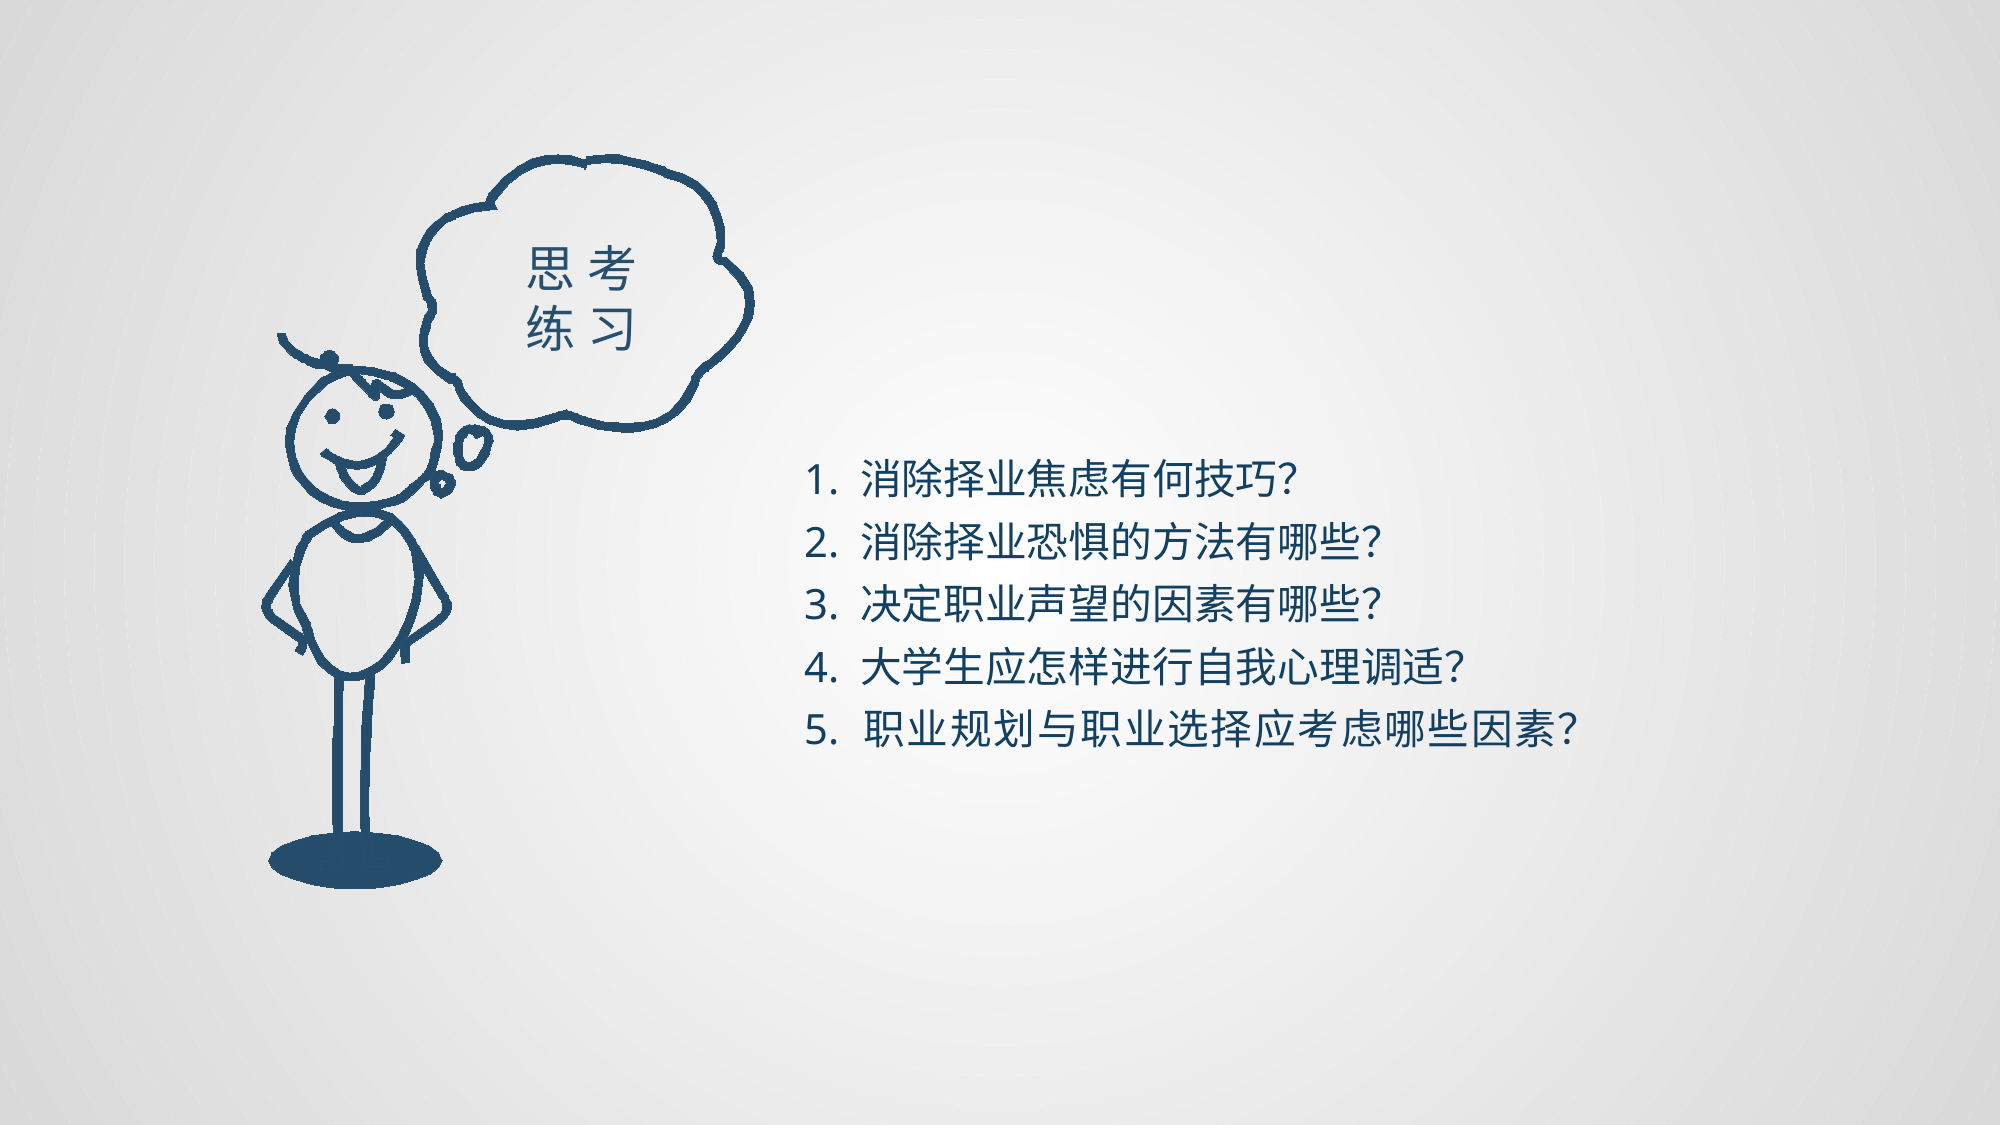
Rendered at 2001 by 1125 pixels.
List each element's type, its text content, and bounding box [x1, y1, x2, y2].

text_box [261, 154, 755, 889]
text_box 1. 消除择业焦虑有何技巧？ 2. 消除择业恐惧的方法有哪些？ 3. 决定职业声望的因素有哪些？ 4. 大学生应怎样进行自我心理调适？ 5. 职业规划与职业选择应考虑哪些因素？ [789, 446, 1573, 761]
